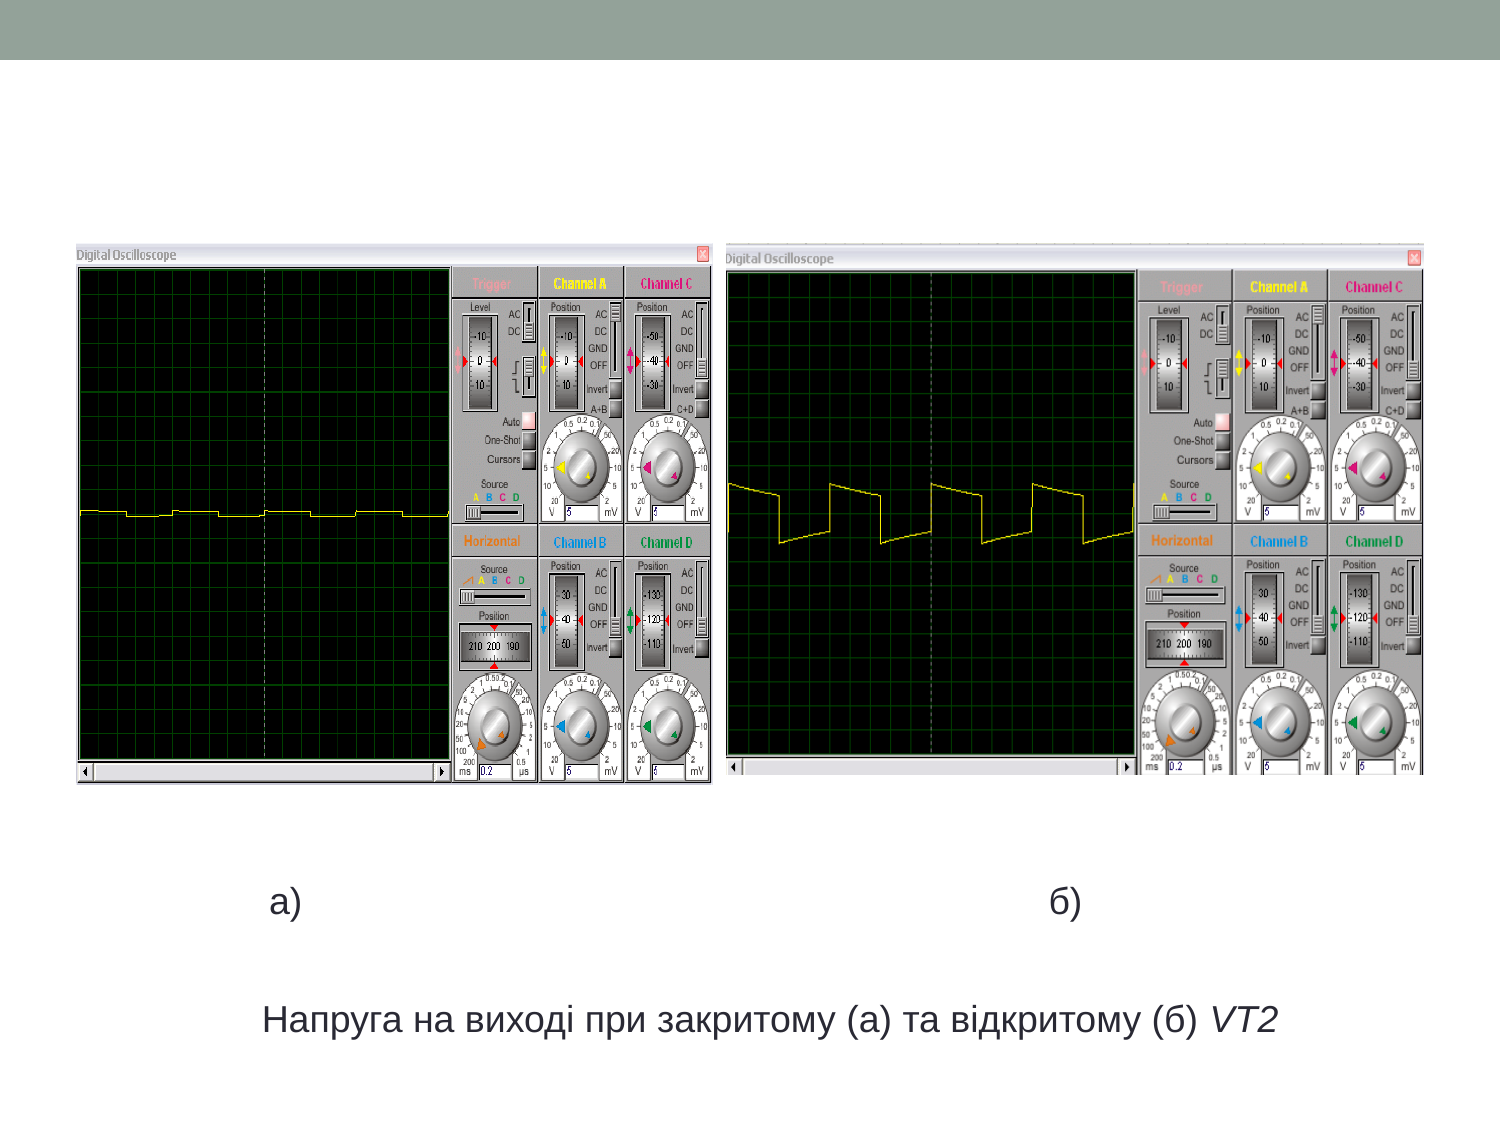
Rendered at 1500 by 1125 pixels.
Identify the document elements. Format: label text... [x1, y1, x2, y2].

text_box а) [254, 869, 318, 930]
text_box б) [1033, 869, 1098, 930]
picture [726, 243, 1424, 776]
text_box Напруга на виході при закритому (а) та відкритому (б) VT2 [247, 987, 1294, 1048]
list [76, 243, 713, 786]
